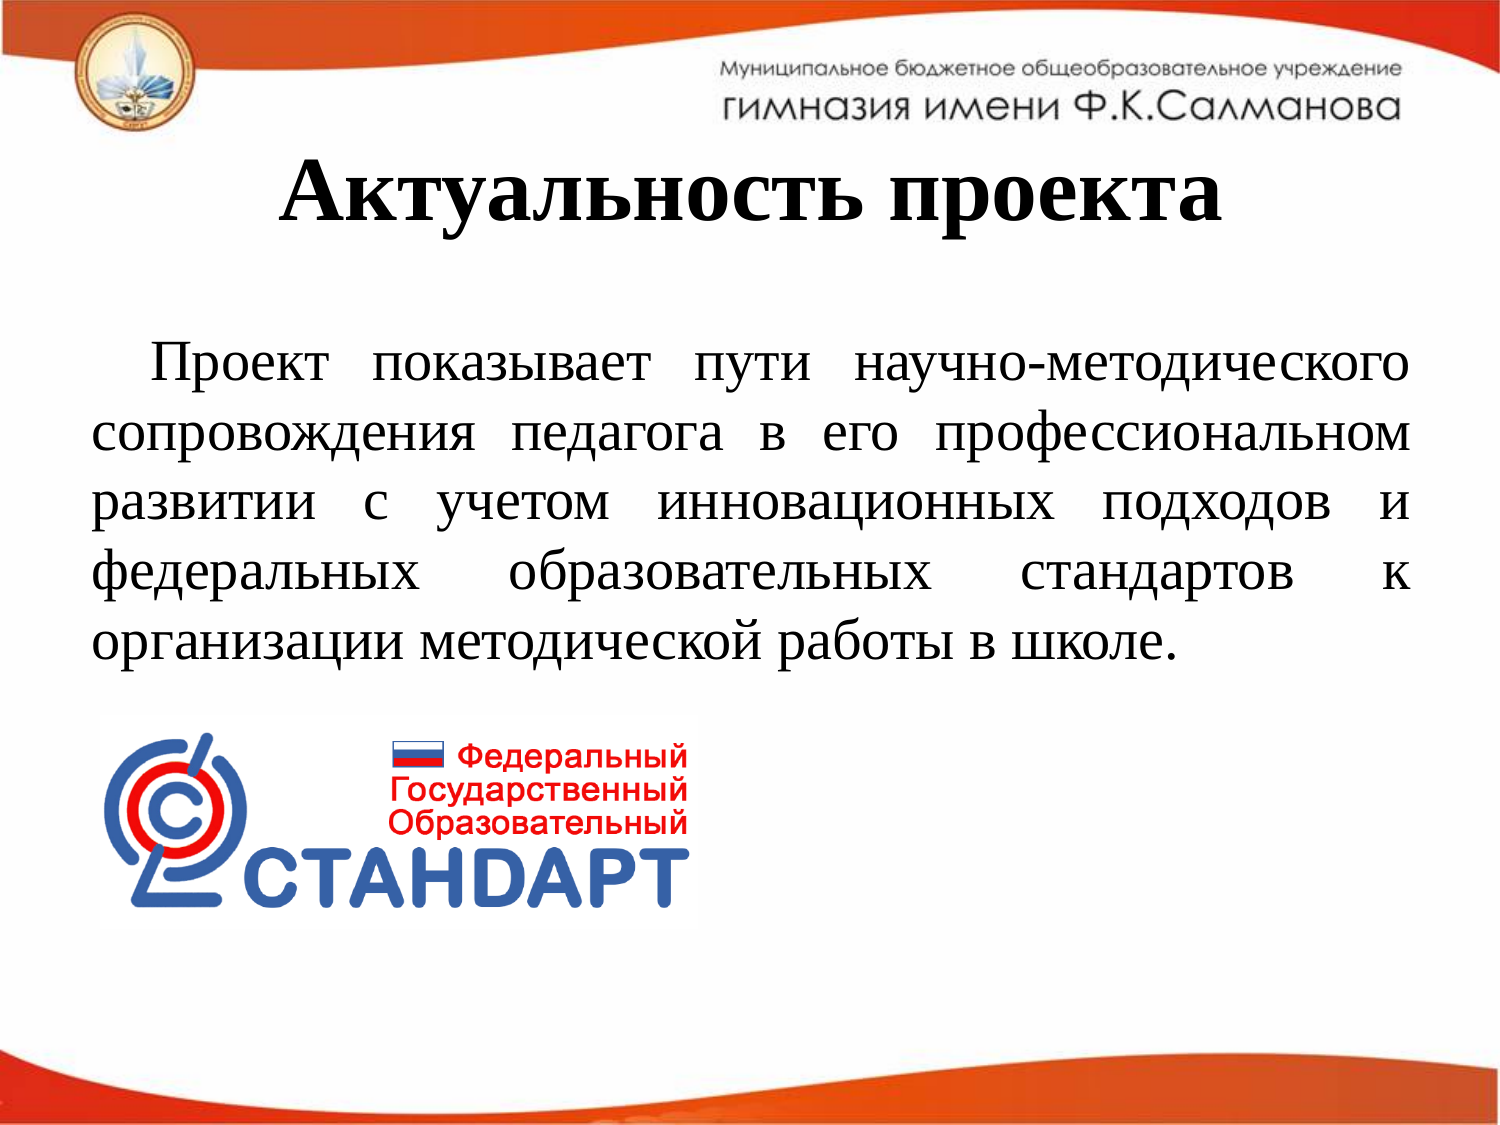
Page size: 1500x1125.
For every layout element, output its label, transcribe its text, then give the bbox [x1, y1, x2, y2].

title Актуальность проекта [76, 90, 1427, 278]
list Проект показывает пути научно-методического сопровождения педагога в его профессиональном развитии с учетом инновационных подходов и федеральных образовательных стандартов к организации методической работы в школе. [76, 314, 1427, 1057]
picture [0, 0, 1500, 1125]
